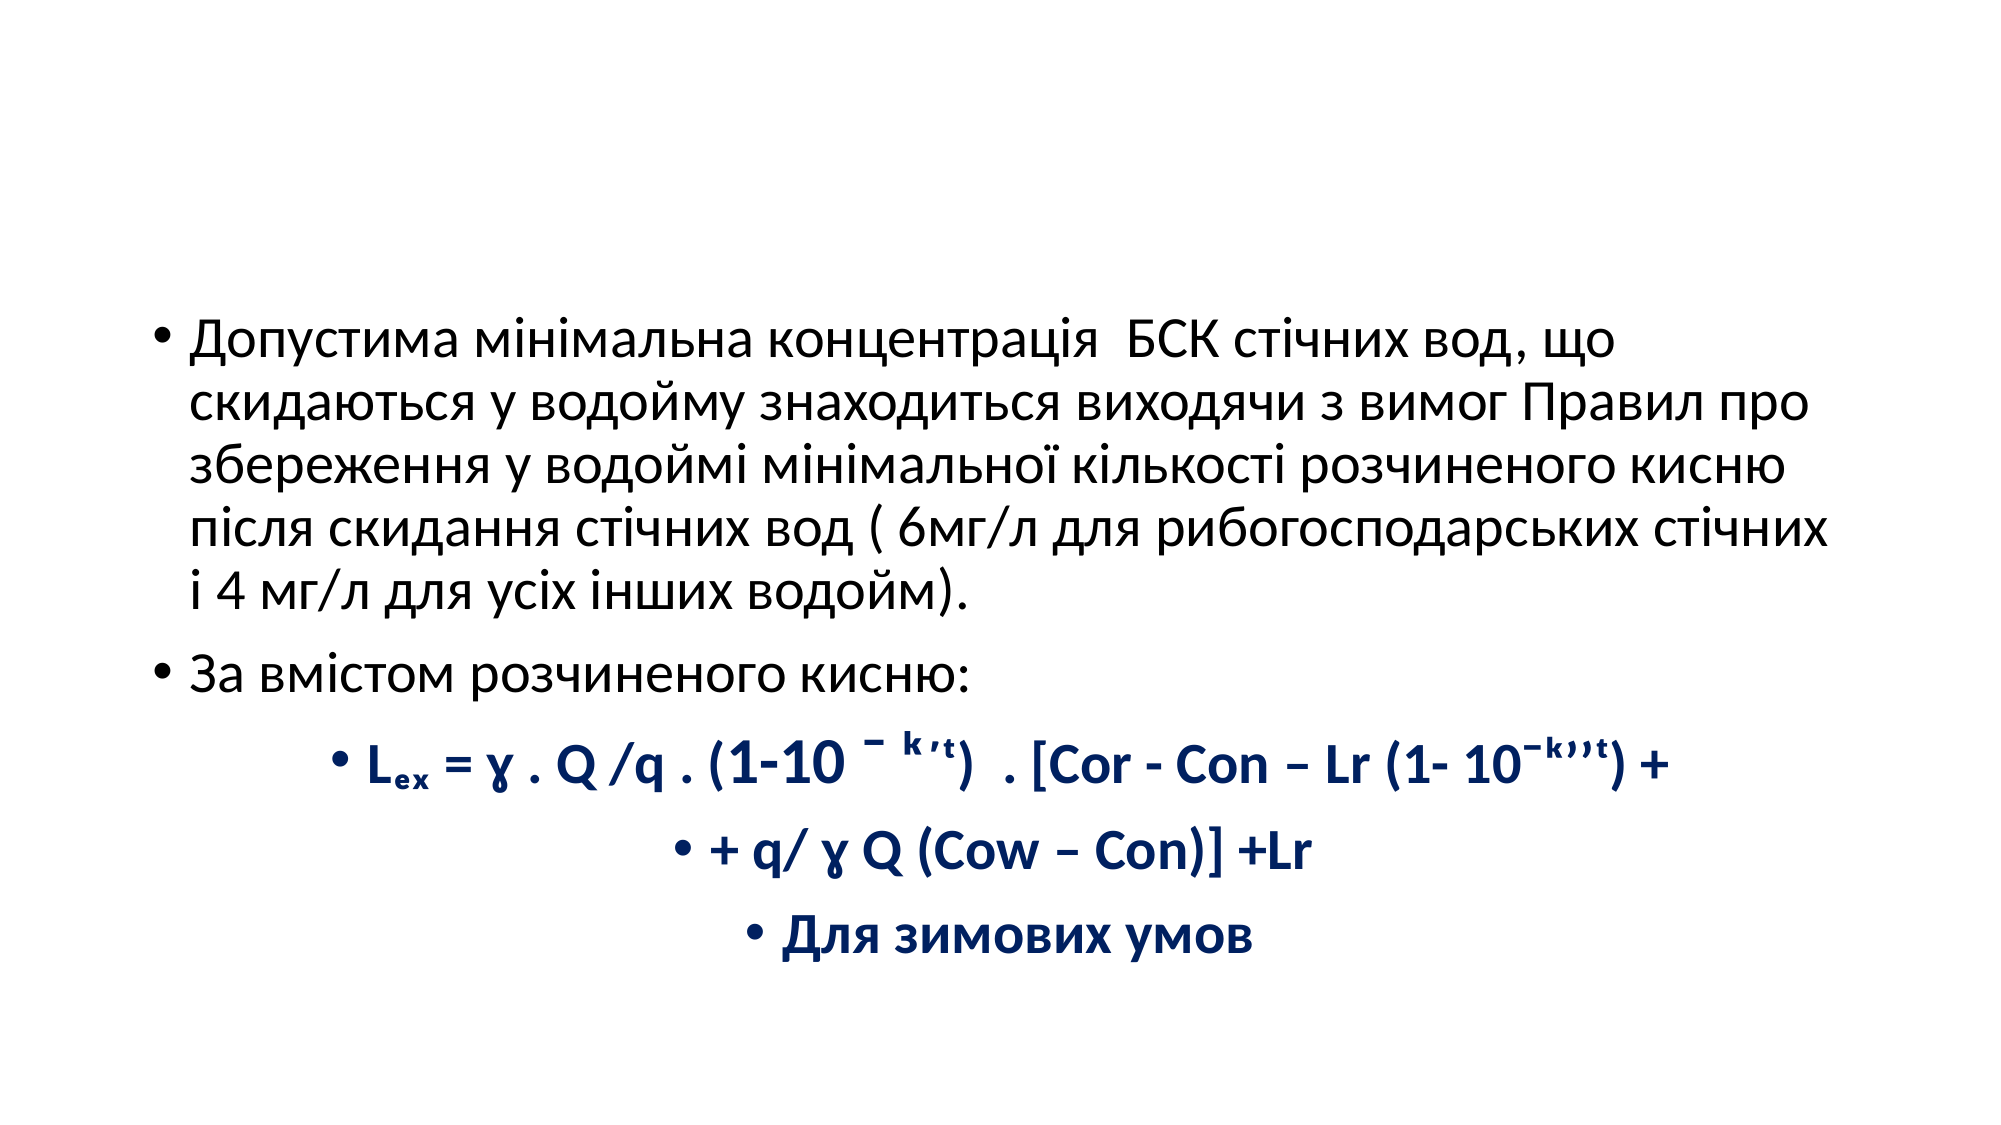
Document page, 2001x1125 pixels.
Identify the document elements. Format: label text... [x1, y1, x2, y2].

list Допустима мінімальна концентрація БСК стічних вод, що скидаються у водойму знаходиться виходячи з вимог Правил про збереження у водоймі мінімальної кількості розчиненого кисню після скидання стічних вод ( 6мг/л для рибогосподарських стічних і 4 мг/л для усіх інших водойм). За вмістом розчиненого кисню: Lₑₓ = ɣ . Q /q . (1-10 ¯ ᵏ΄ᵗ) . [Cor - Con – Lr (1- 10¯ᵏ’’ᵗ) + + q/ ɣ Q (Cow – Con)] +Lr Для зимових умов [137, 299, 1863, 1014]
